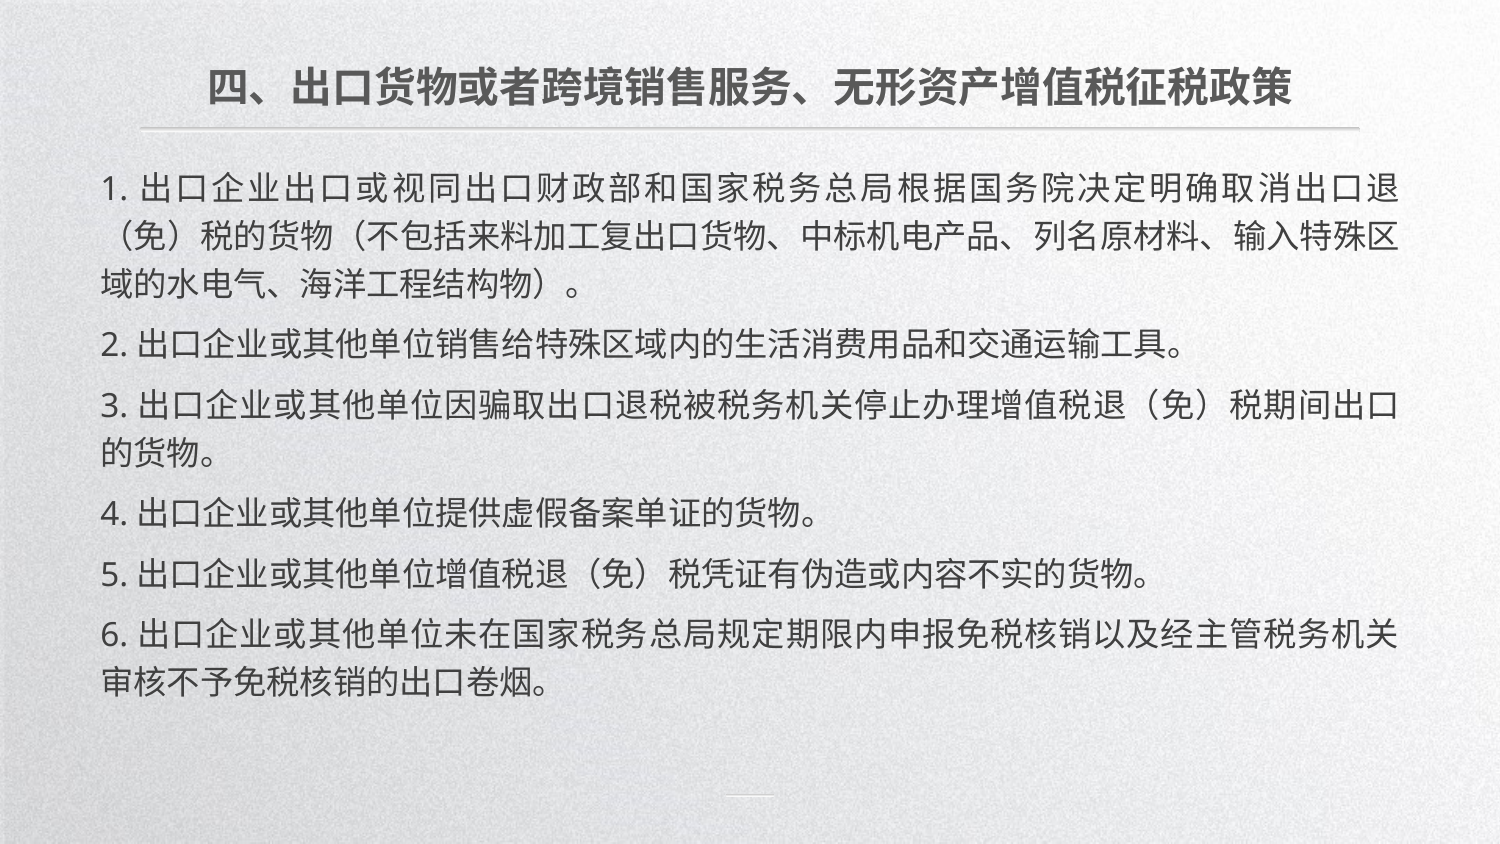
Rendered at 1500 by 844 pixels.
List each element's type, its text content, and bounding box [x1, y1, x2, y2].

picture [0, 0, 1500, 844]
text_box 1.出口企业出口或视同出口财政部和国家税务总局根据国务院决定明确取消出口退（免）税的货物（不包括来料加工复出口货物、中标机电产品、列名原材料、输入特殊区域的水电气、海洋工程结构物）。 2.出口企业或其他单位销售给特殊区域内的生活消费用品和交通运输工具。 3.出口企业或其他单位因骗取出口退税被税务机关停止办理增值税退（免）税期间出口的货物。 4.出口企业或其他单位提供虚假备案单证的货物。 5.出口企业或其他单位增值税退（免）税凭证有伪造或内容不实的货物。 6.出口企业或其他单位未在国家税务总局规定期限内申报免税核销以及经主管税务机关审核不予免税核销的出口卷烟。 [100, 159, 1400, 762]
text_box 四、出口货物或者跨境销售服务、无形资产增值税征税政策 [109, 55, 1391, 117]
